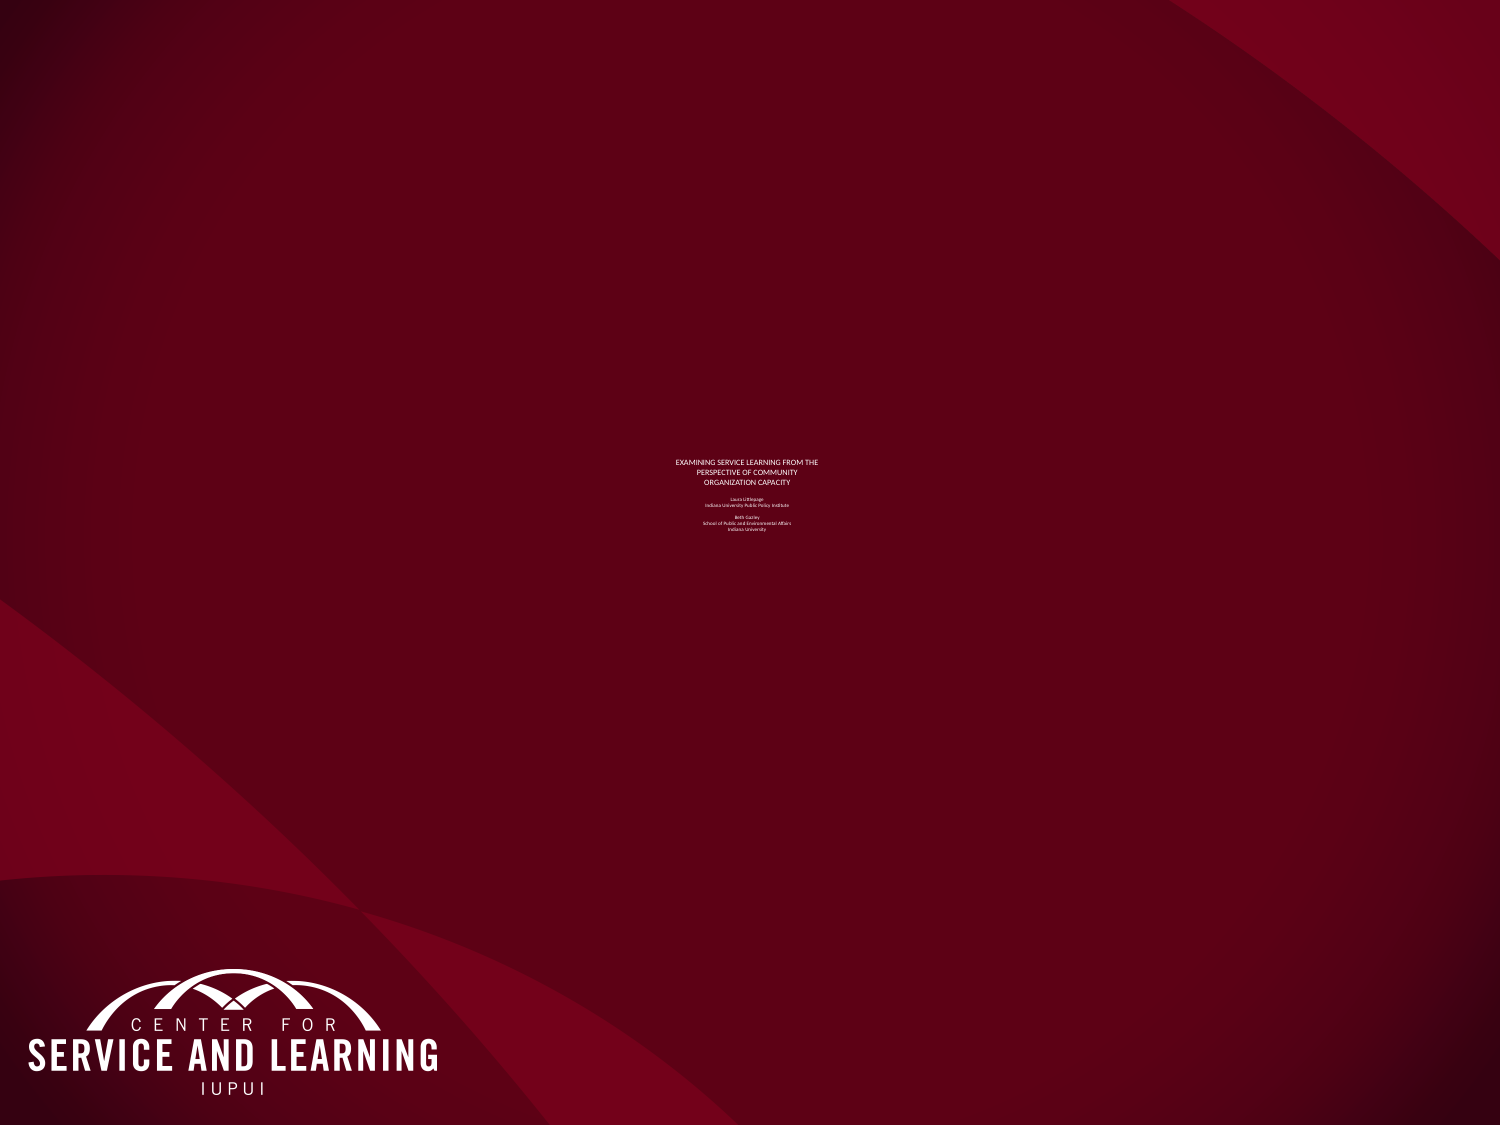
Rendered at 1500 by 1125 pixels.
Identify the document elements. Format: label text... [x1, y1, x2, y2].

picture [0, 0, 1500, 1125]
title EXAMINING SERVICE LEARNING FROM THE PERSPECTIVE OF COMMUNITY ORGANIZATION CAPACITY Laura Littlepage Indiana University Public Policy Institute Beth Gazley School of Public and Environmental Affairs Indiana University [72, 447, 1423, 568]
